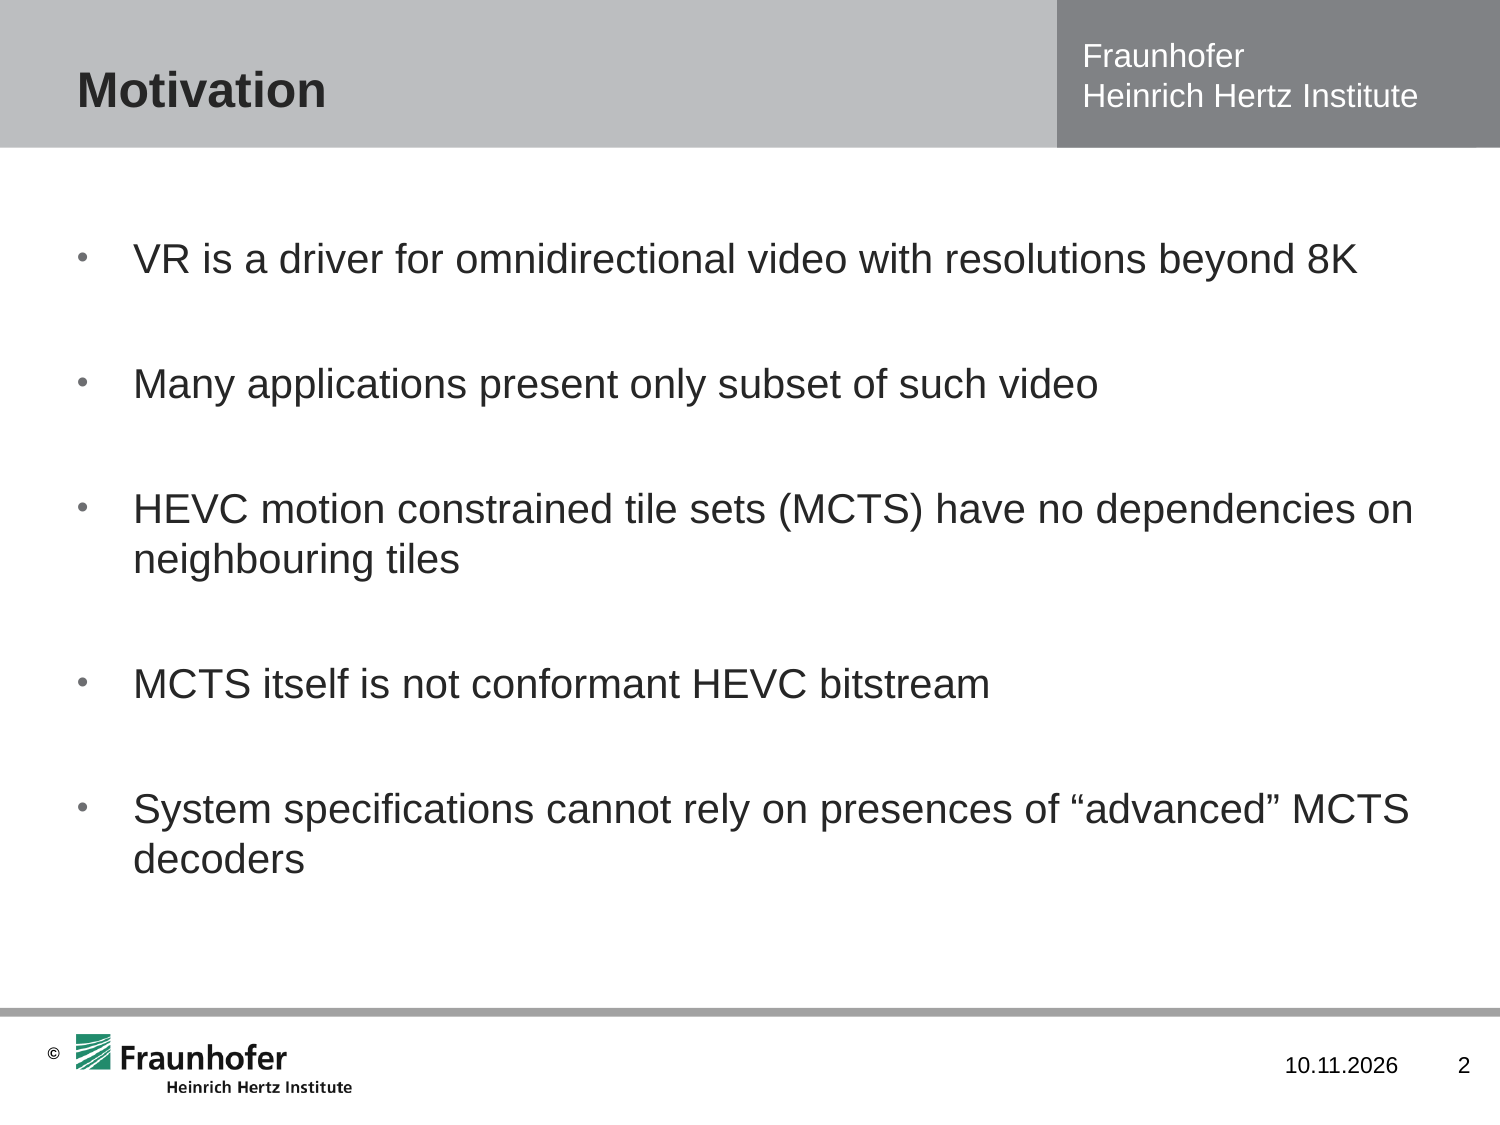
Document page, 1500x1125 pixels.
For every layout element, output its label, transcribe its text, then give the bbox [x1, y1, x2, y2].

slide_number 2 [1394, 1034, 1471, 1094]
title Motivation [76, 58, 1022, 118]
list VR is a driver for omnidirectional video with resolutions beyond 8K Many applications present only subset of such video HEVC motion constrained tile sets (MCTS) have no dependencies on neighbouring tiles MCTS itself is not conformant HEVC bitstream System specifications cannot rely on presences of “advanced” MCTS decoders [76, 231, 1436, 973]
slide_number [1019, 1034, 1394, 1094]
picture [76, 1034, 352, 1093]
